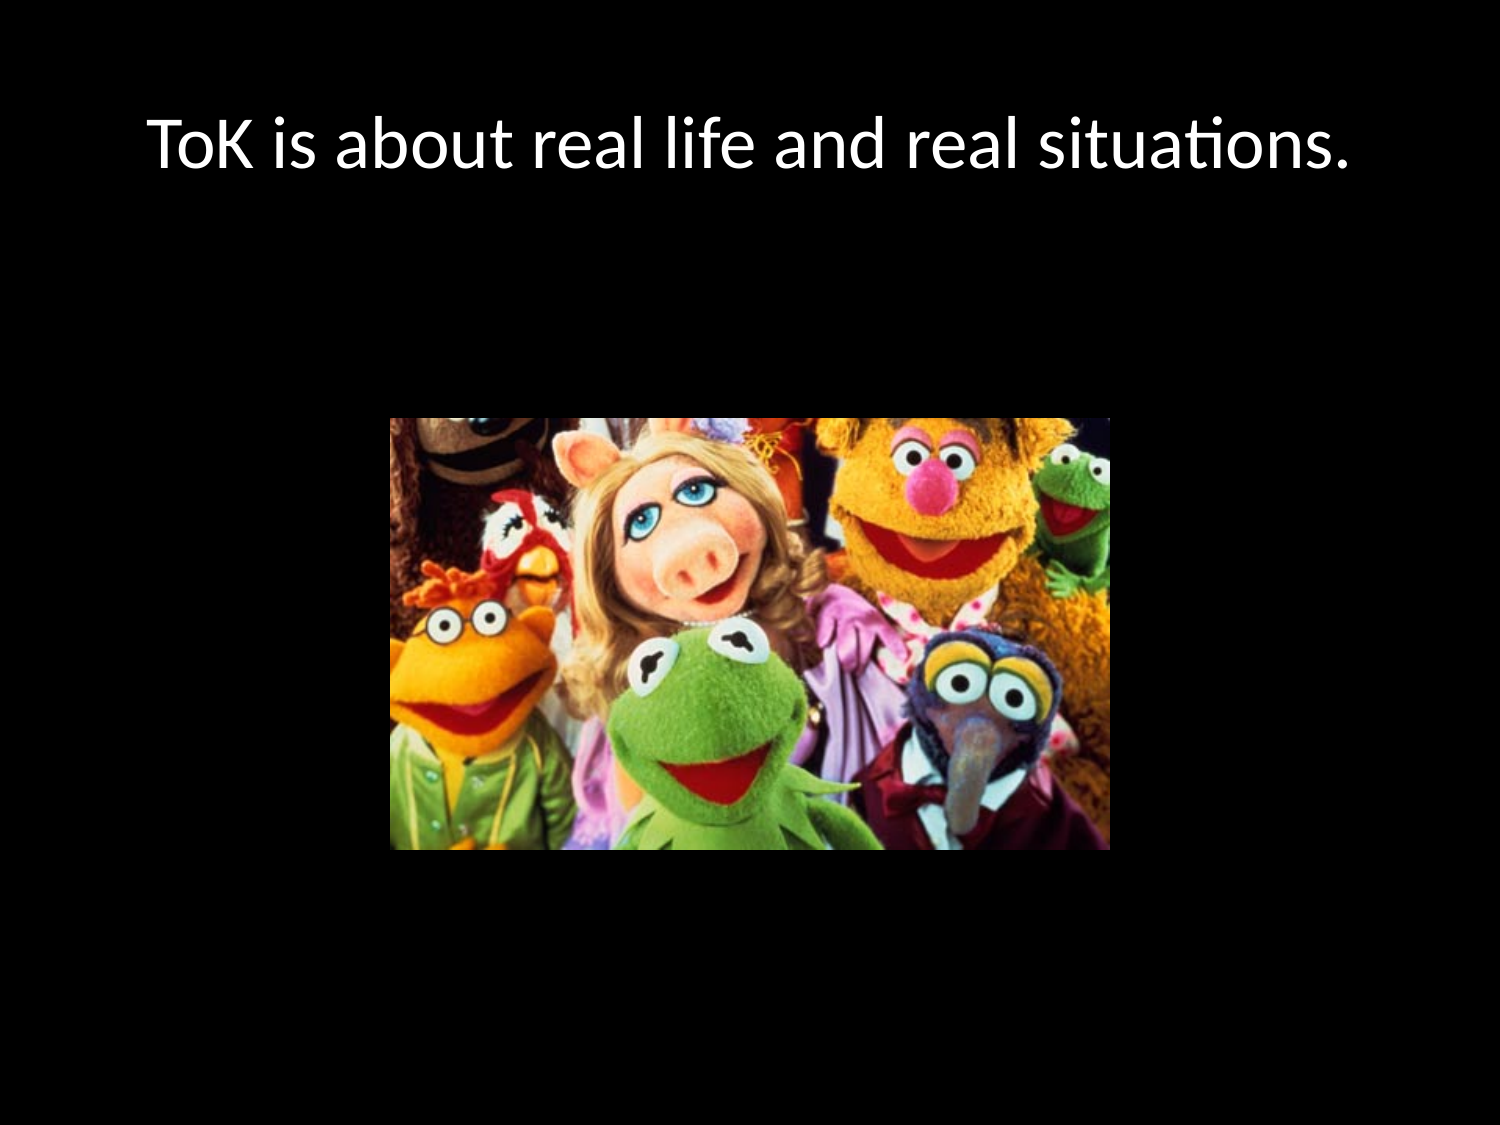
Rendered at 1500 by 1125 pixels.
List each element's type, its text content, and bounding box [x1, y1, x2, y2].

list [390, 417, 1110, 850]
title ToK is about real life and real situations. [75, 45, 1425, 233]
